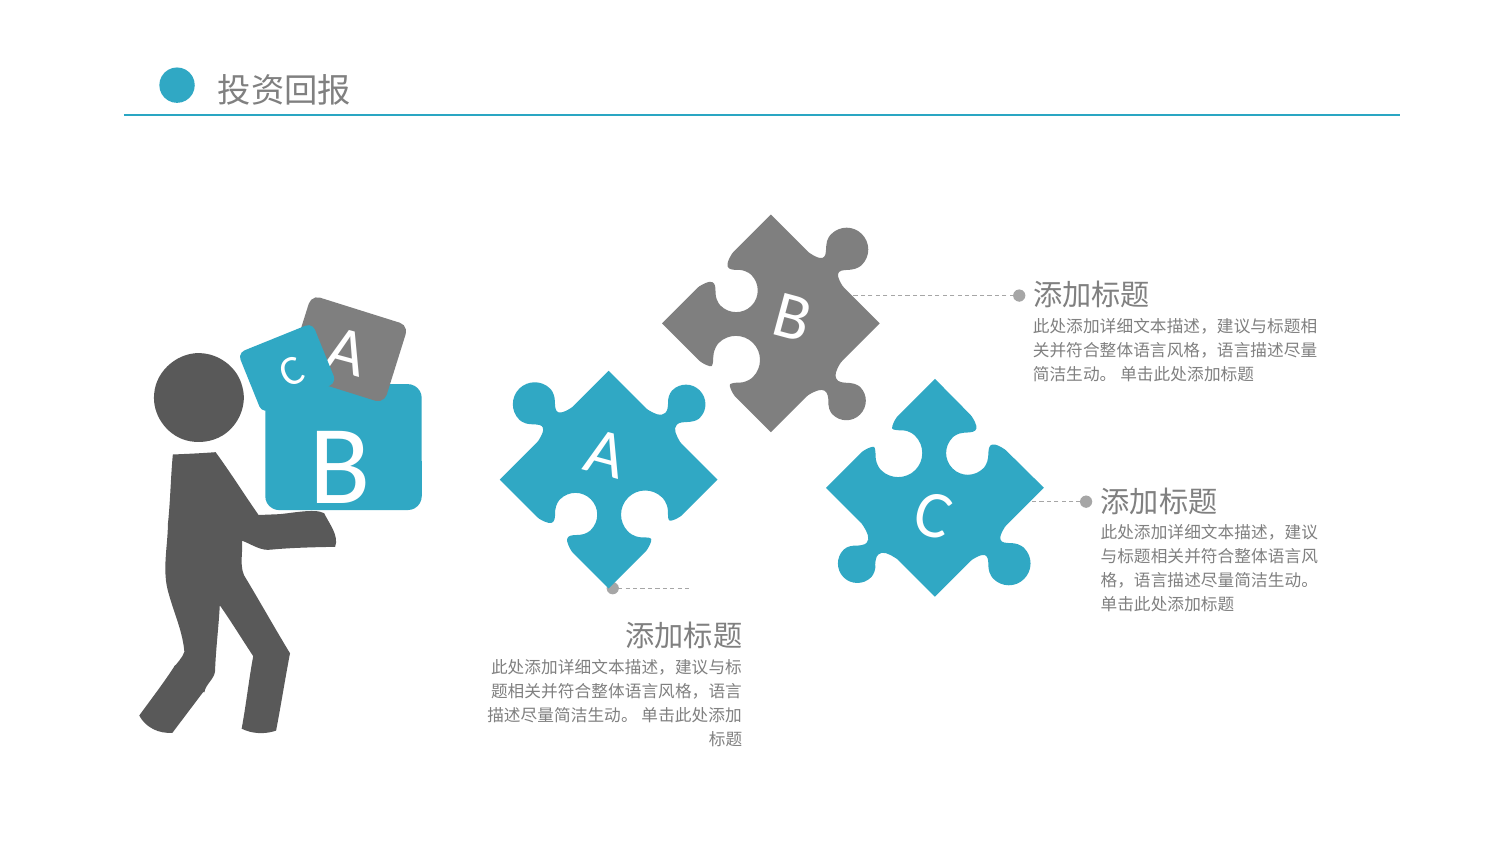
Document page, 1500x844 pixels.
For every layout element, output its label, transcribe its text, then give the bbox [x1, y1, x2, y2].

text_box 添加标题 [1025, 268, 1447, 319]
text_box [1074, 495, 1093, 508]
text_box 添加标题 [1093, 475, 1460, 526]
text_box 添加标题 [426, 610, 750, 661]
text_box 此处添加详细文本描述，建议与标题相关并符合整体语言风格，语言描述尽量简洁生动。 单击此处添加标题 [1093, 510, 1339, 622]
text_box [606, 583, 625, 595]
text_box 此处添加详细文本描述，建议与标题相关并符合整体语言风格，语言描述尽量简洁生动。 单击此处添加标题 [475, 645, 750, 757]
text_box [832, 421, 1038, 627]
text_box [138, 298, 422, 734]
text_box 此处添加详细文本描述，建议与标题相关并符合整体语言风格，语言描述尽量简洁生动。 单击此处添加标题 [1025, 304, 1339, 391]
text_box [506, 341, 712, 547]
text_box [704, 220, 910, 426]
text_box [1007, 289, 1025, 302]
